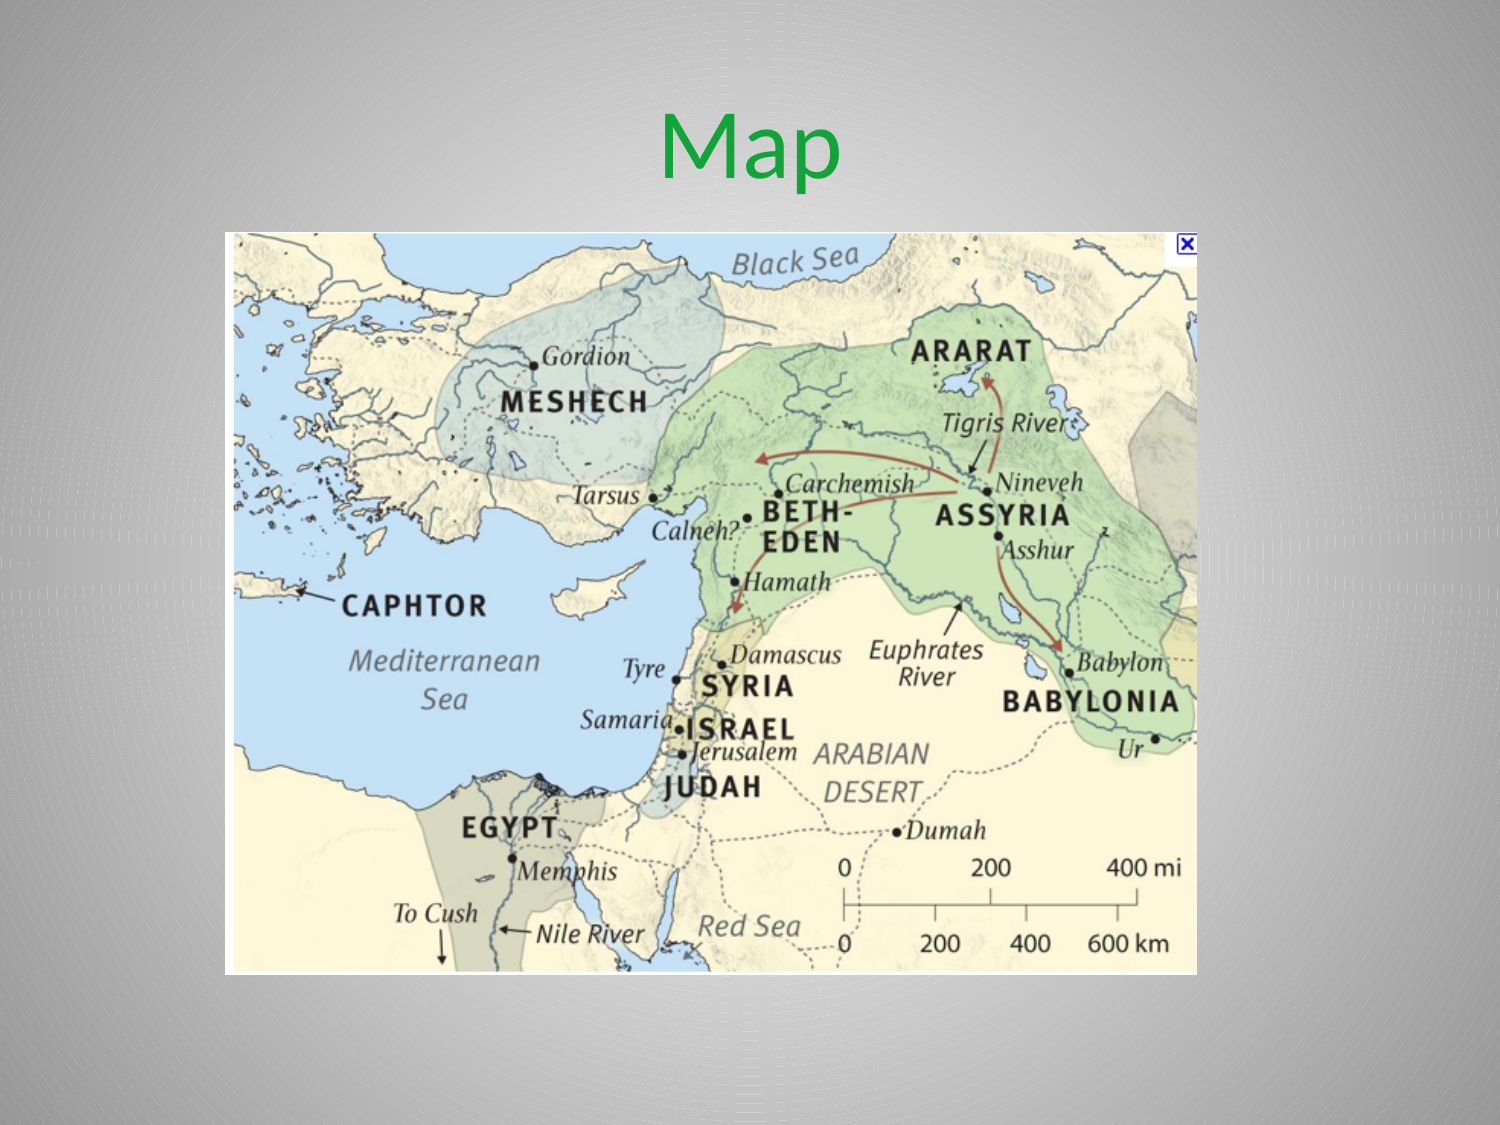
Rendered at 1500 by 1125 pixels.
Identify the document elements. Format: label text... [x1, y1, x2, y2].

title Map [75, 45, 1425, 233]
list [35, 232, 1386, 976]
